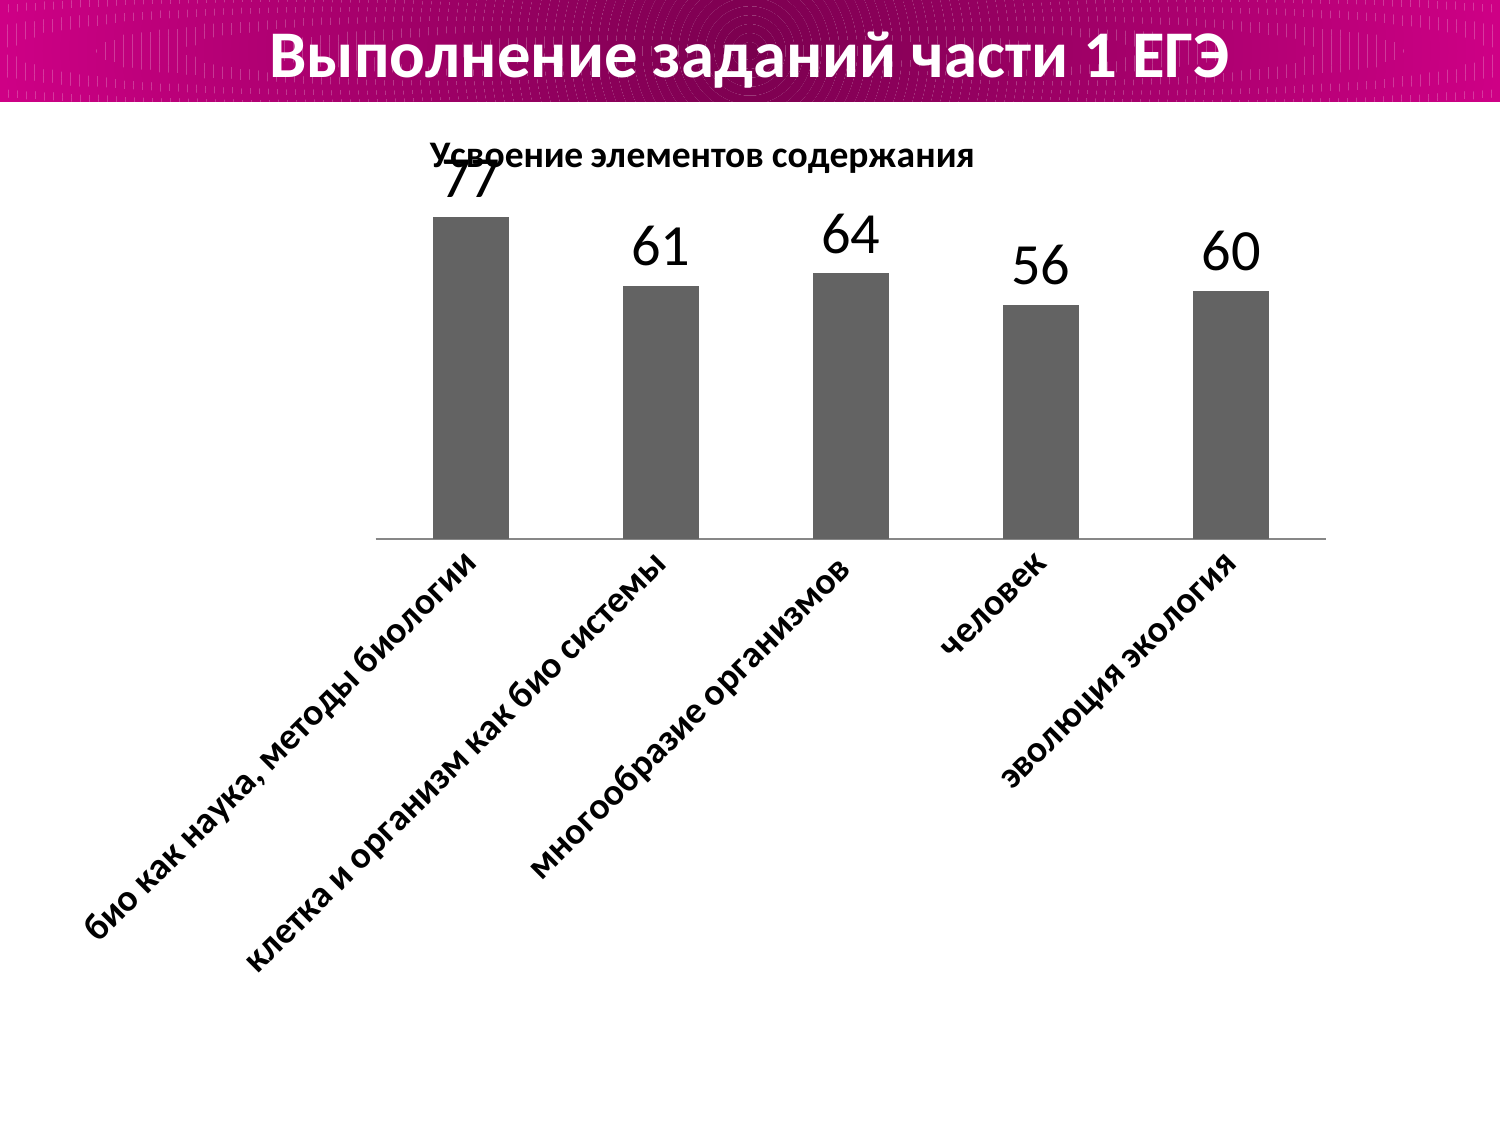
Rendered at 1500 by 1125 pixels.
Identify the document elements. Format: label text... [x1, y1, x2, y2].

title Выполнение заданий части 1 ЕГЭ [0, 0, 1500, 102]
chart [52, 101, 1353, 1000]
